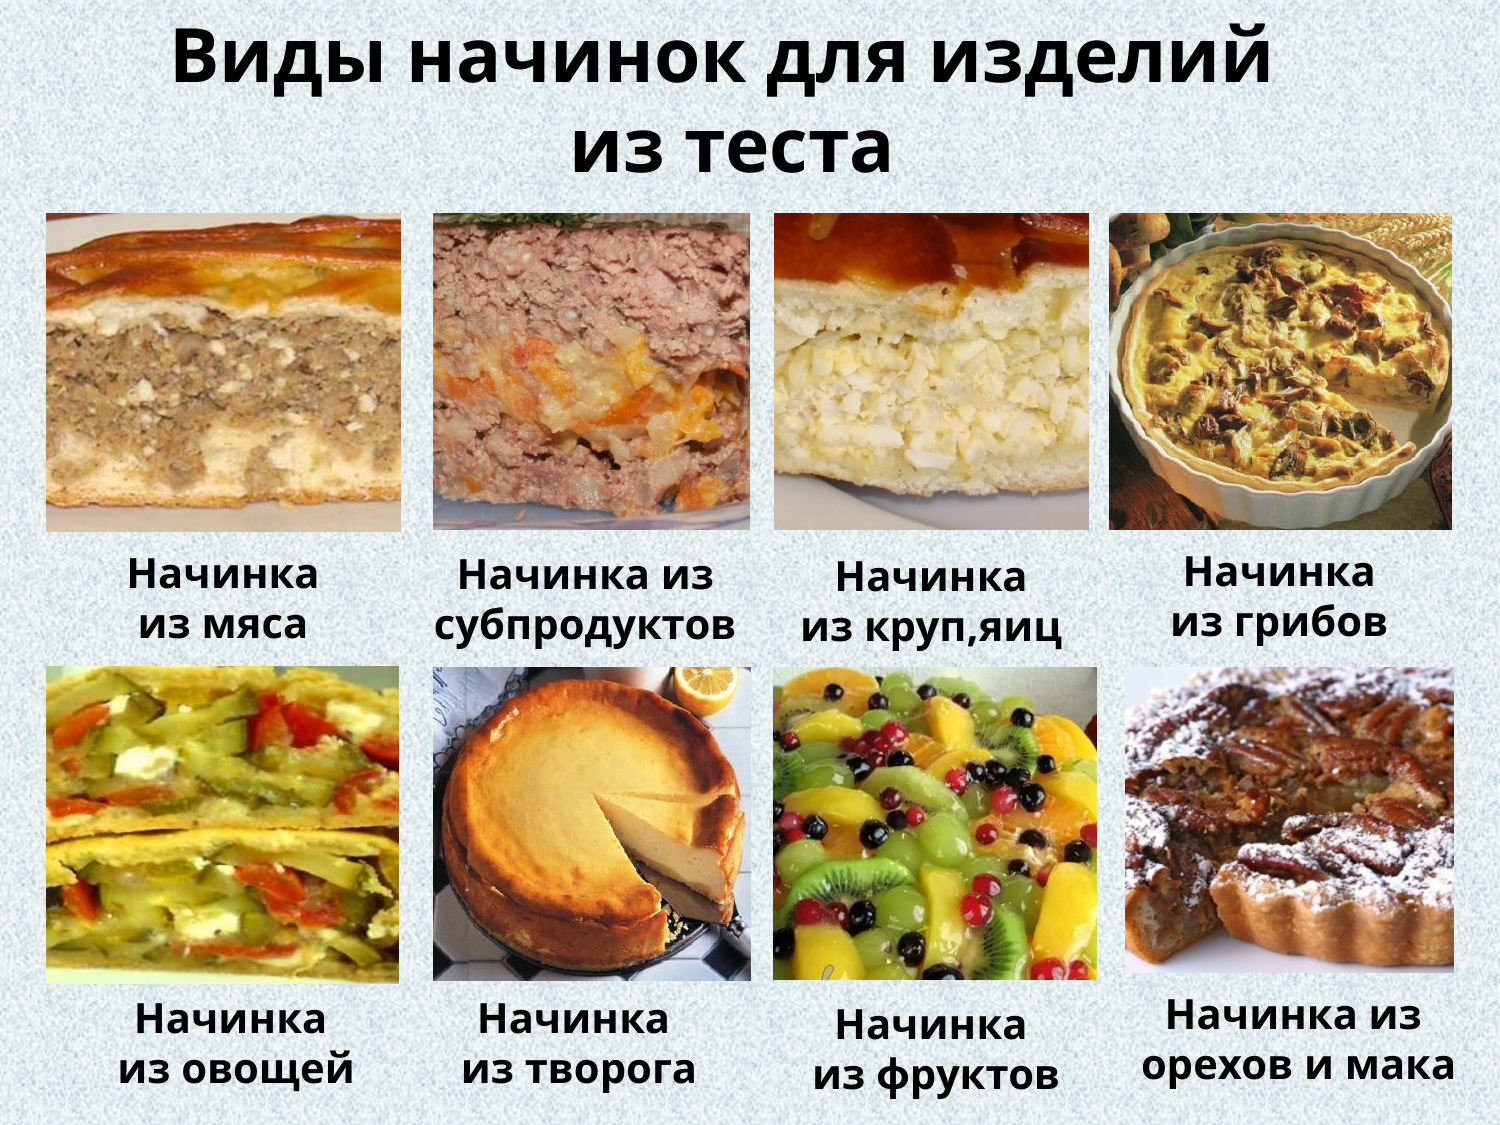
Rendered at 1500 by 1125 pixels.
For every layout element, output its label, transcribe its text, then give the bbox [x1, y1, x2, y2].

text_box Виды начинок для изделий из теста [152, 0, 1313, 235]
text_box Начинка из субпродуктов [419, 540, 763, 656]
text_box Начинка из круп,яиц [785, 542, 1088, 658]
text_box Начинка из грибов [1155, 538, 1414, 653]
text_box Начинка из фруктов [797, 990, 1076, 1106]
text_box Начинка из творога [446, 988, 713, 1099]
picture [0, 0, 1500, 1125]
text_box Начинка из мяса [111, 540, 346, 655]
text_box Начинка из орехов и мака [1126, 980, 1472, 1096]
text_box Начинка из овощей [102, 994, 370, 1100]
